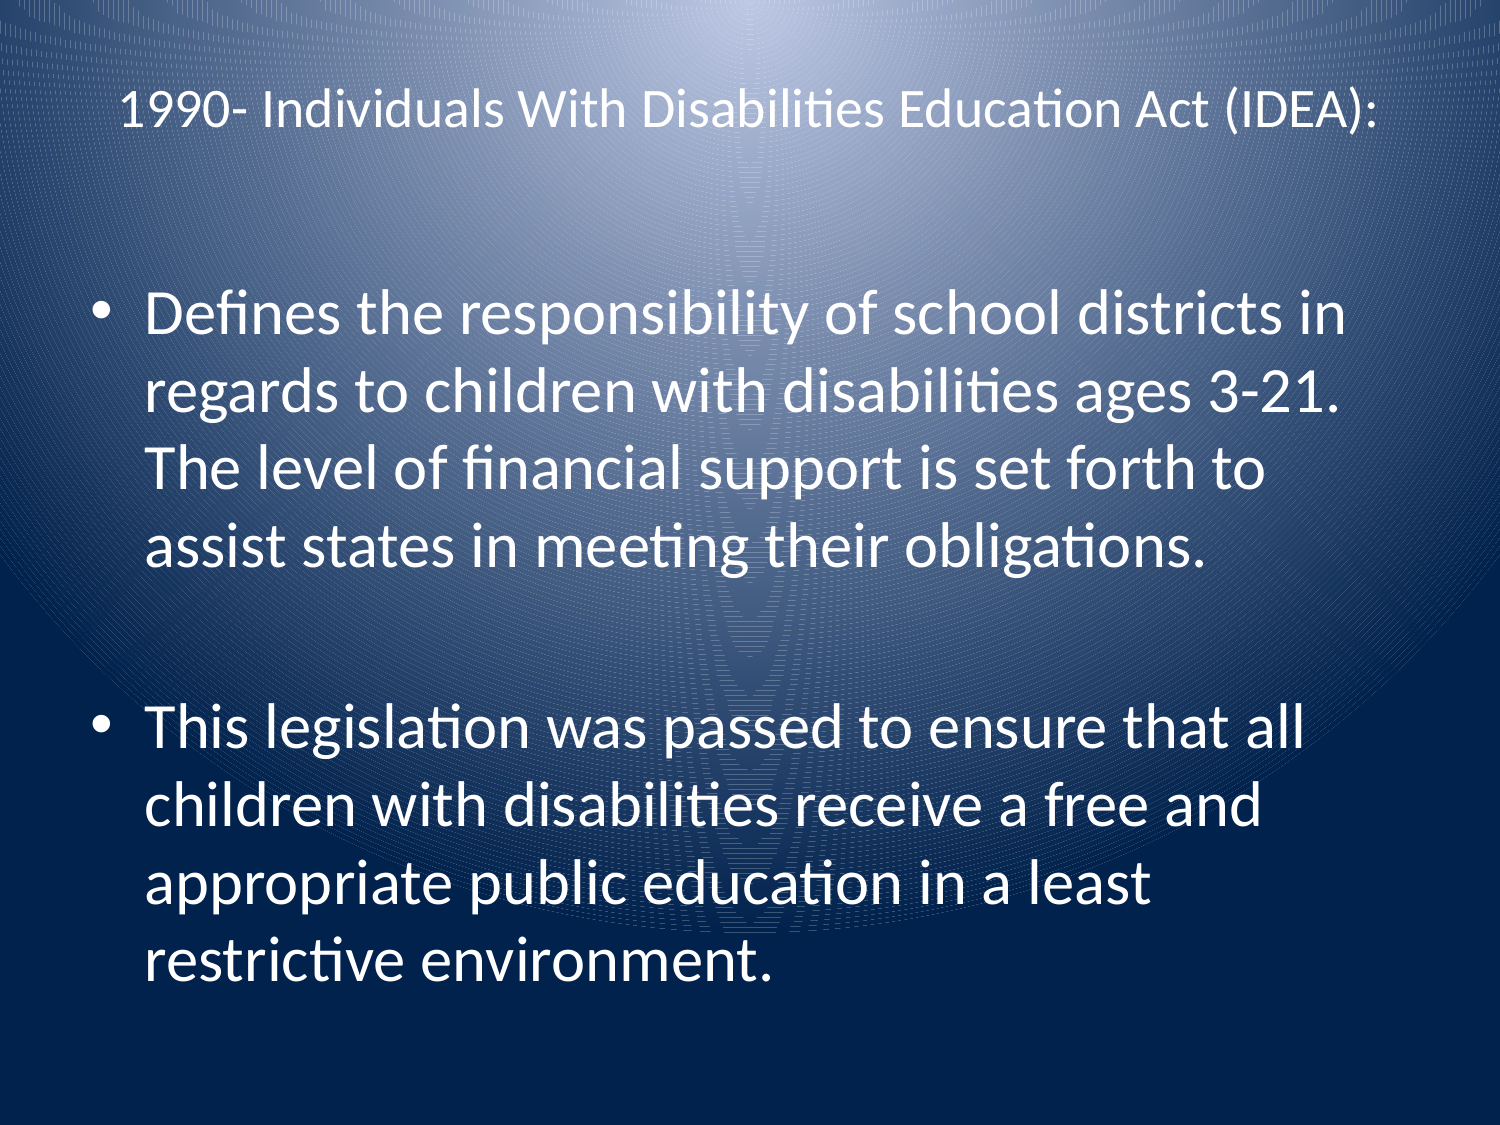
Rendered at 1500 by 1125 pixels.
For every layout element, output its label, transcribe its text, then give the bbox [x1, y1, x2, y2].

title 1990- Individuals With Disabilities Education Act (IDEA): [75, 45, 1425, 233]
list Defines the responsibility of school districts in regards to children with disabilities ages 3-21. The level of financial support is set forth to assist states in meeting their obligations. This legislation was passed to ensure that all children with disabilities receive a free and appropriate public education in a least restrictive environment. [75, 262, 1425, 1005]
